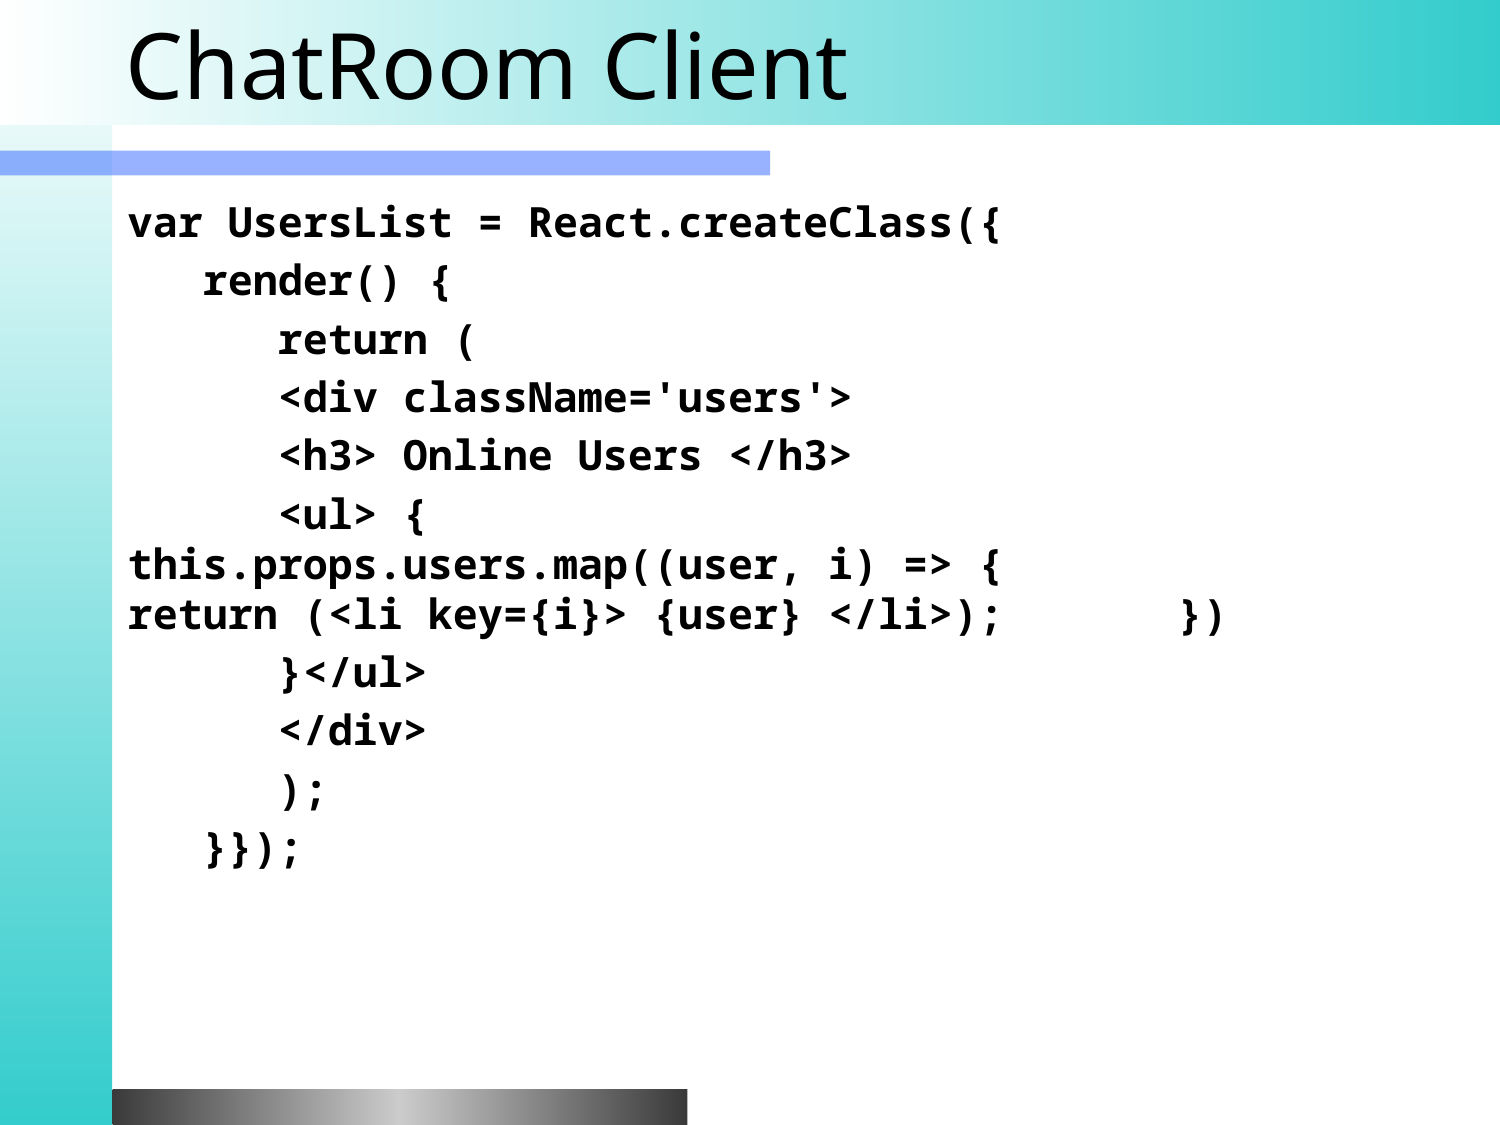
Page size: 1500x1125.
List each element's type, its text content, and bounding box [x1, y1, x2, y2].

list var UsersList = React.createClass({ render() { return ( <div className='users'> <h3> Online Users </h3> <ul> { this.props.users.map((user, i) => { return (<li key={i}> {user} </li>); }) }</ul> </div> ); }}); [112, 188, 1445, 1072]
title ChatRoom Client [110, 0, 1388, 127]
